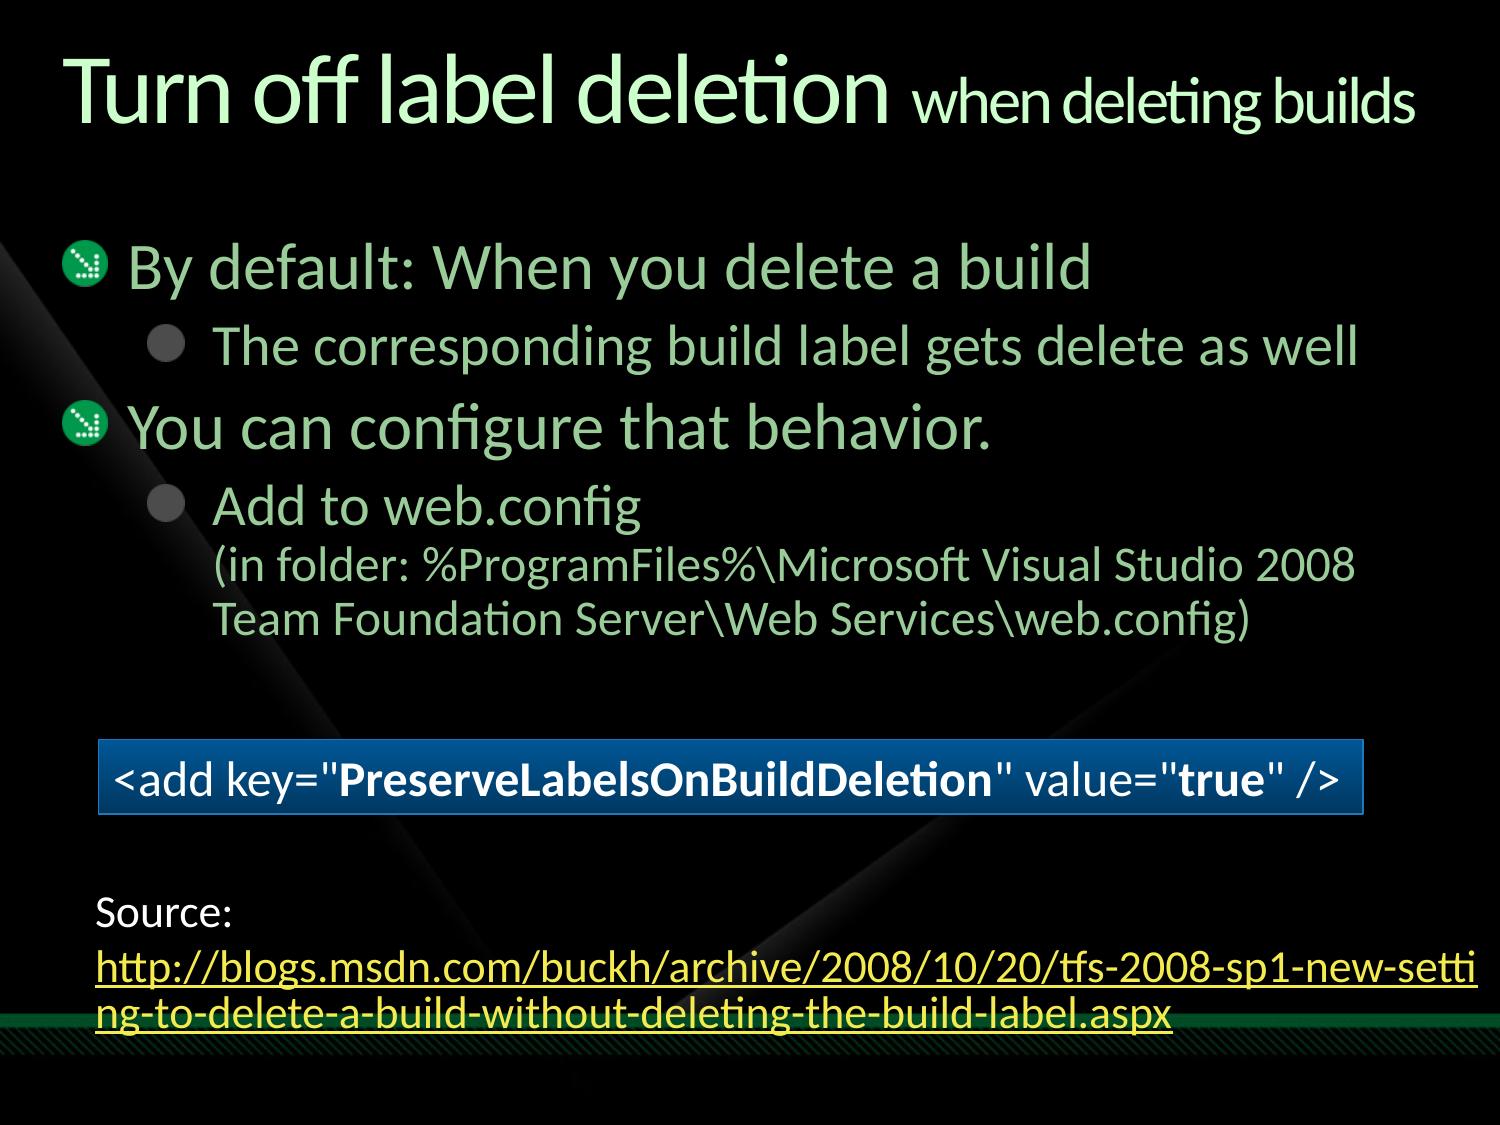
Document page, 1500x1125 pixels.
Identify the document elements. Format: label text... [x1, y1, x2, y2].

text_box <add key="PreserveLabelsOnBuildDeletion" value="true" /> [98, 739, 1364, 815]
text_box Source: http://blogs.msdn.com/buckh/archive/2008/10/20/tfs-2008-sp1-new-setting-to-delete-a-build-without-deleting-the-build-label.aspx [80, 874, 1495, 1054]
picture [0, 0, 1500, 1125]
title Turn off label deletion when deleting builds [62, 37, 1438, 147]
list By default: When you delete a build The corresponding build label gets delete as well You can configure that behavior. Add to web.config (in folder: %ProgramFiles%\Microsoft Visual Studio 2008 Team Foundation Server\Web Services\web.config) [62, 231, 1438, 980]
